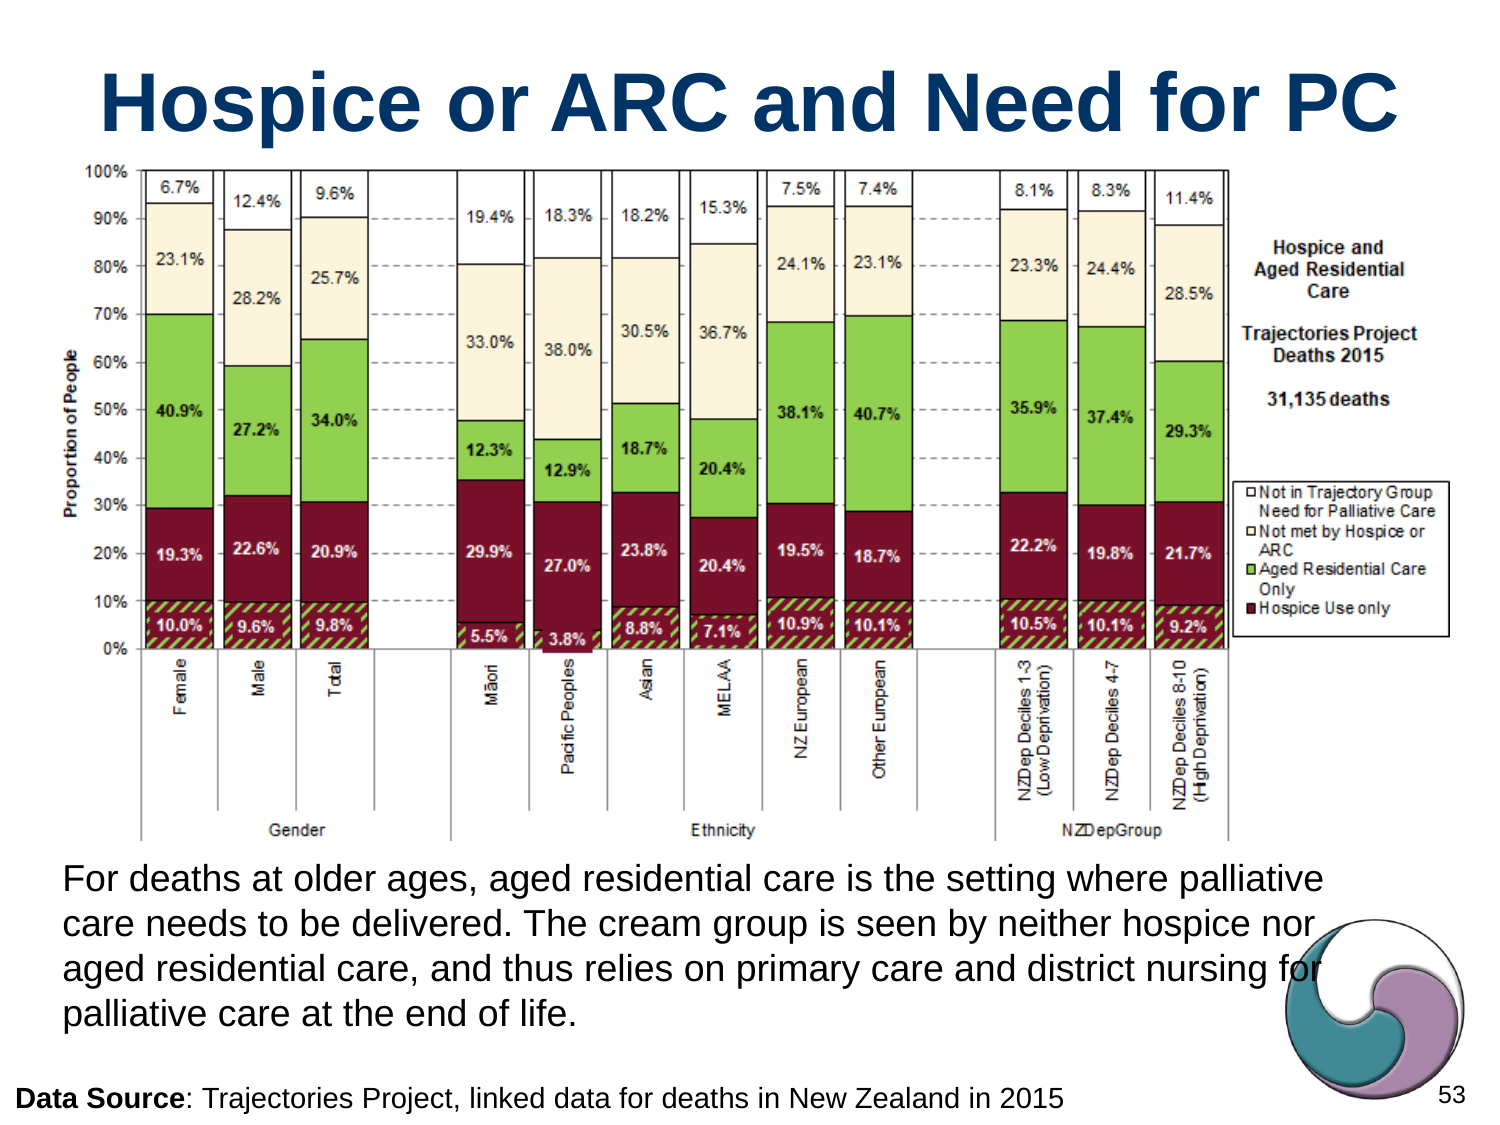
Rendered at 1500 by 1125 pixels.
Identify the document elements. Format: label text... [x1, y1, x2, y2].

picture [50, 136, 1450, 841]
list For deaths at older ages, aged residential care is the setting where palliative care needs to be delivered. The cream group is seen by neither hospice nor aged residential care, and thus relies on primary care and district nursing for palliative care at the end of life. [47, 846, 1353, 897]
title Hospice or ARC and Need for PC [0, 12, 1500, 200]
picture [1281, 916, 1468, 1101]
list Data Source: Trajectories Project, linked data for deaths in New Zealand in 2015 [0, 1071, 1188, 1123]
